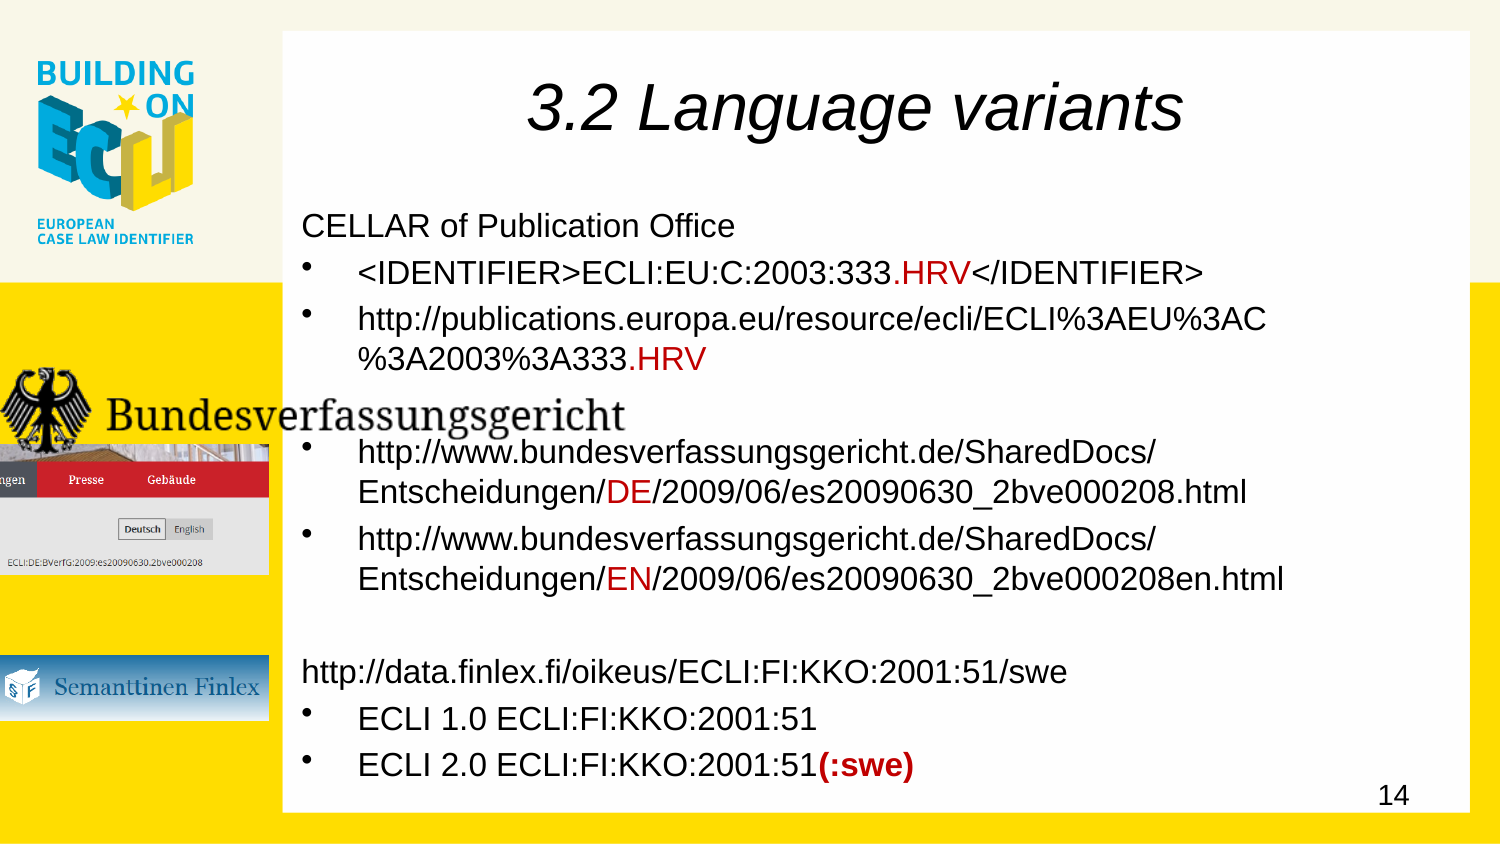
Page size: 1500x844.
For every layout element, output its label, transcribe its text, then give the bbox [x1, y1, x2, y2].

title 3.2 Language variants [286, 33, 1426, 175]
list CELLAR of Publication Office <IDENTIFIER>ECLI:EU:C:2003:333.HRV</IDENTIFIER> http://publications.europa.eu/resource/ecli/ECLI%3AEU%3AC%3A2003%3A333.HRV http://www.bundesverfassungsgericht.de/SharedDocs/Entscheidungen/DE/2009/06/es20090630_2bve000208.html http://www.bundesverfassungsgericht.de/SharedDocs/Entscheidungen/EN/2009/06/es20090630_2bve000208en.html http://data.finlex.fi/oikeus/ECLI:FI:KKO:2001:51/swe ECLI 1.0 ECLI:FI:KKO:2001:51 ECLI 2.0 ECLI:FI:KKO:2001:51(:swe) [286, 196, 1426, 754]
slide_number 14 [1074, 768, 1425, 828]
picture [0, 0, 1500, 844]
